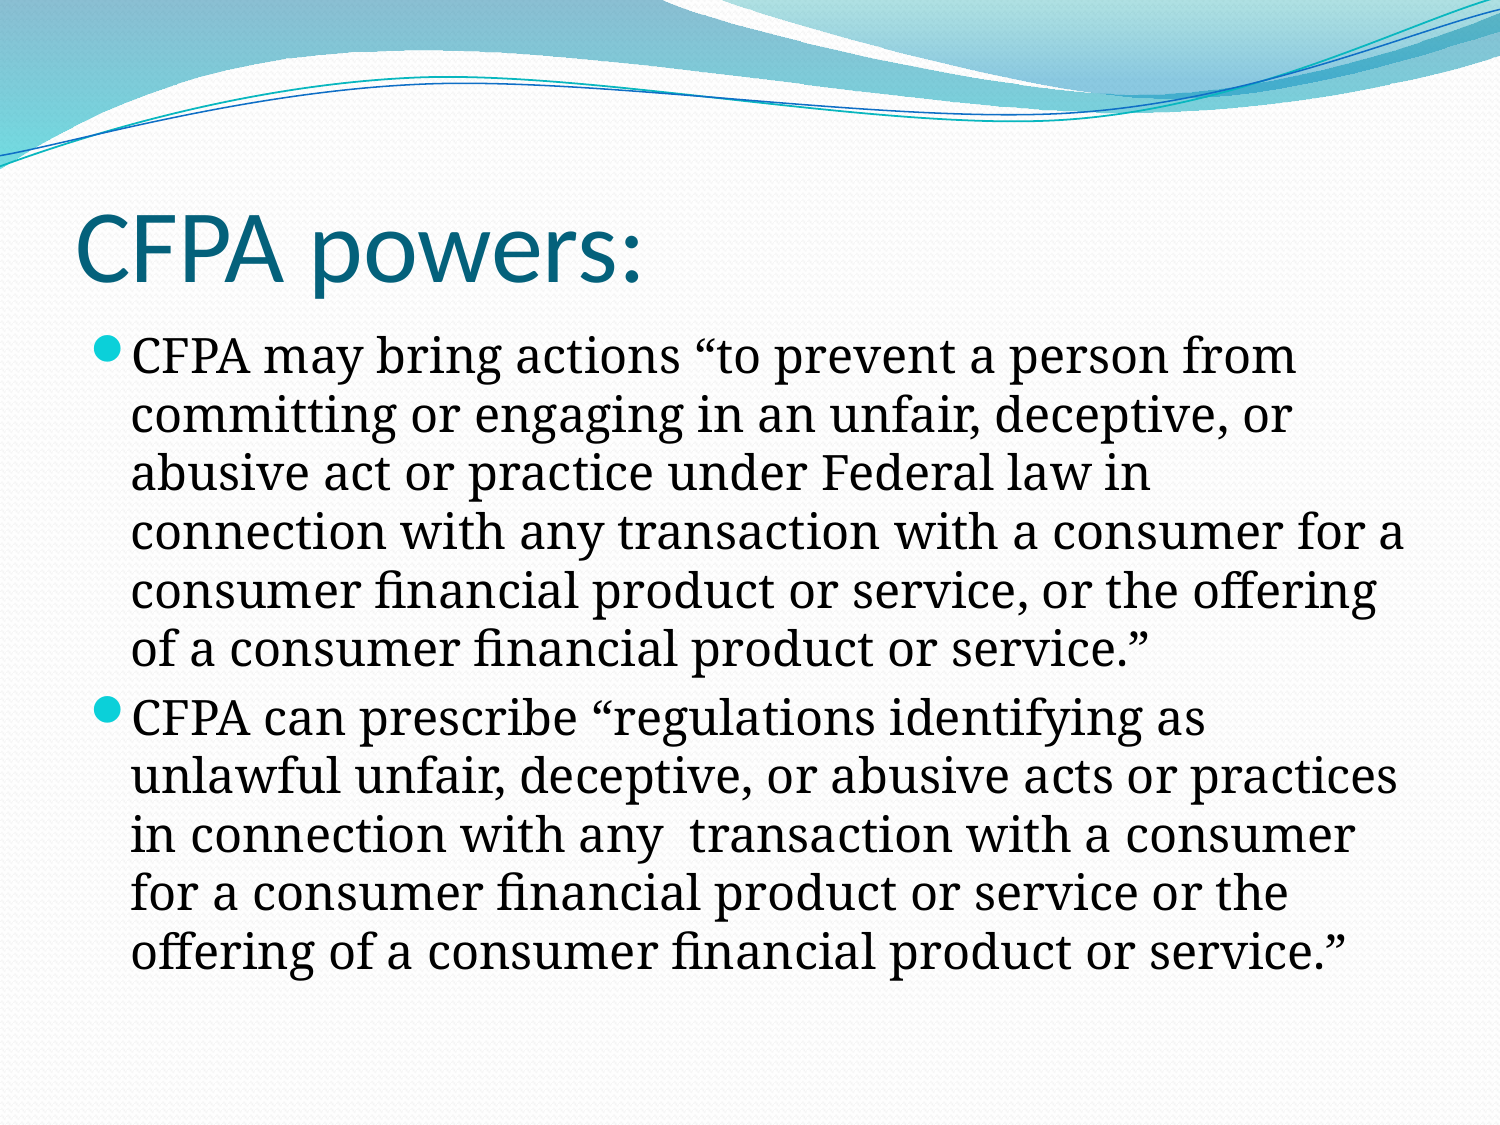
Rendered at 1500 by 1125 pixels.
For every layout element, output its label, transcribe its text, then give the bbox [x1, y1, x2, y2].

title CFPA powers: [74, 115, 1426, 304]
list CFPA may bring actions “to prevent a person from committing or engaging in an unfair, deceptive, or abusive act or practice under Federal law in connection with any transaction with a consumer for a consumer financial product or service, or the offering of a consumer financial product or service.” CFPA can prescribe “regulations identifying as unlawful unfair, deceptive, or abusive acts or practices in connection with any transaction with a consumer for a consumer financial product or service or the offering of a consumer financial product or service.” [74, 317, 1426, 1038]
